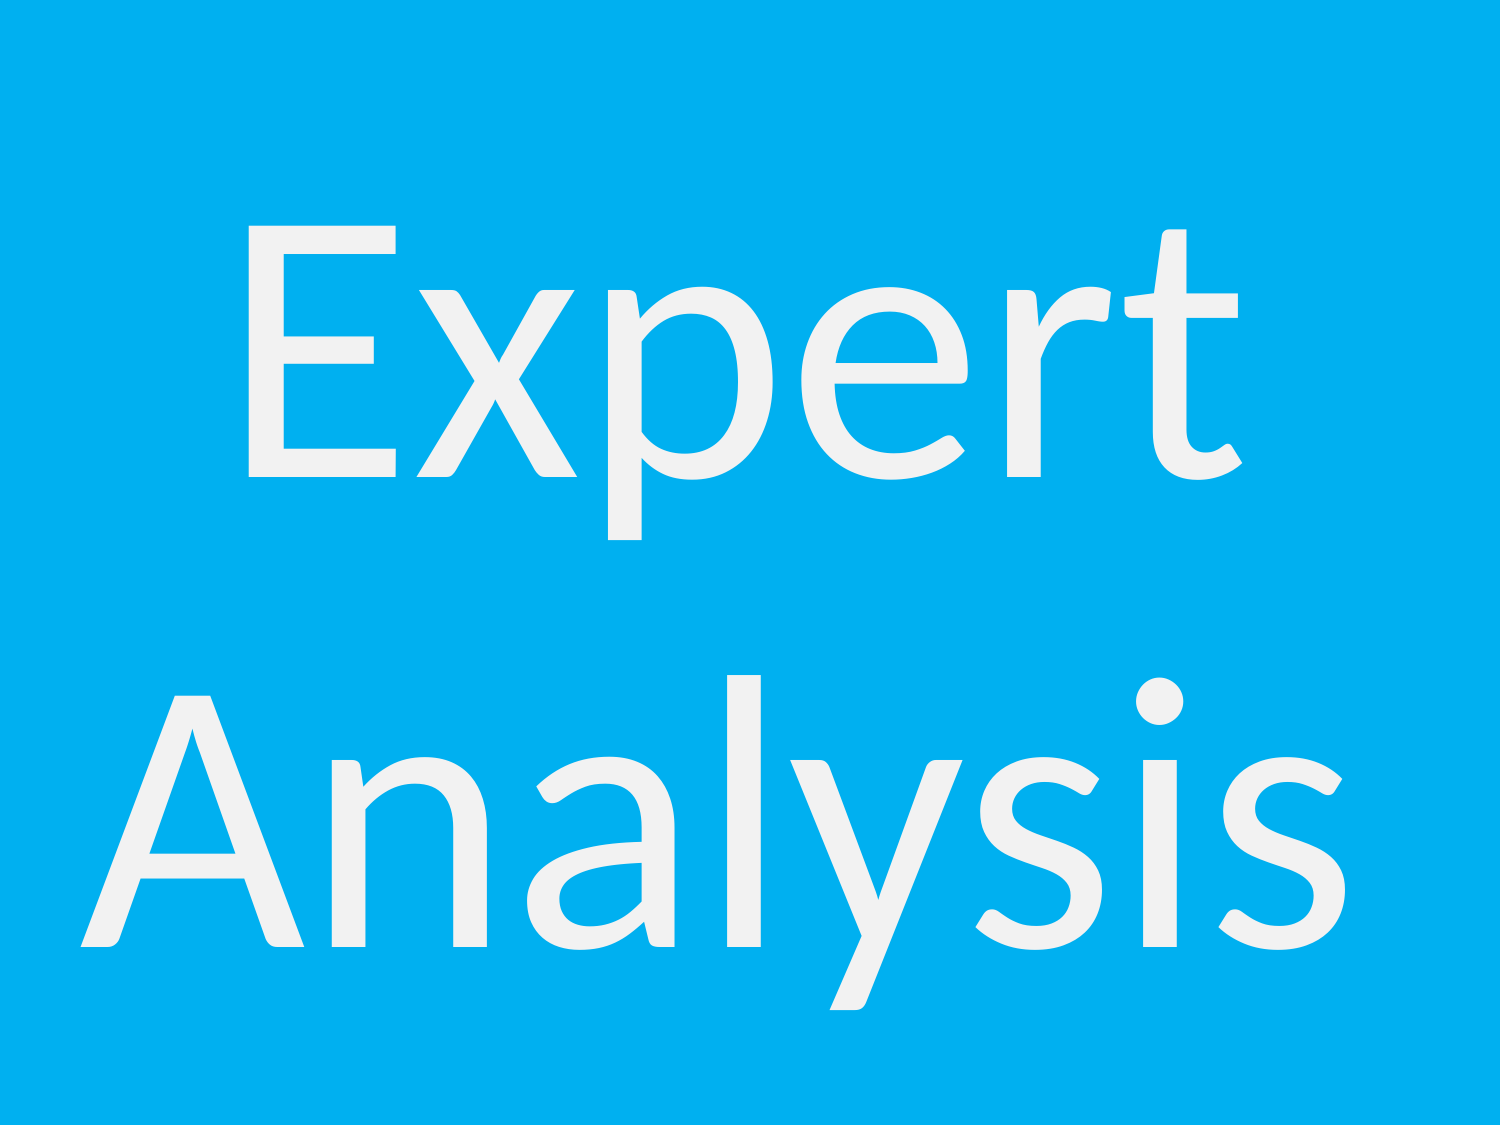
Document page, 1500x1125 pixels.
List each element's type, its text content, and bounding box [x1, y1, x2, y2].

picture [528, 821, 674, 949]
picture [728, 821, 760, 946]
picture [82, 821, 303, 946]
picture [332, 821, 365, 946]
picture [816, 821, 937, 1010]
list Expert Analysis [0, 77, 1500, 821]
picture [1144, 821, 1176, 946]
picture [977, 821, 1101, 949]
picture [454, 821, 486, 946]
picture [1220, 821, 1344, 949]
